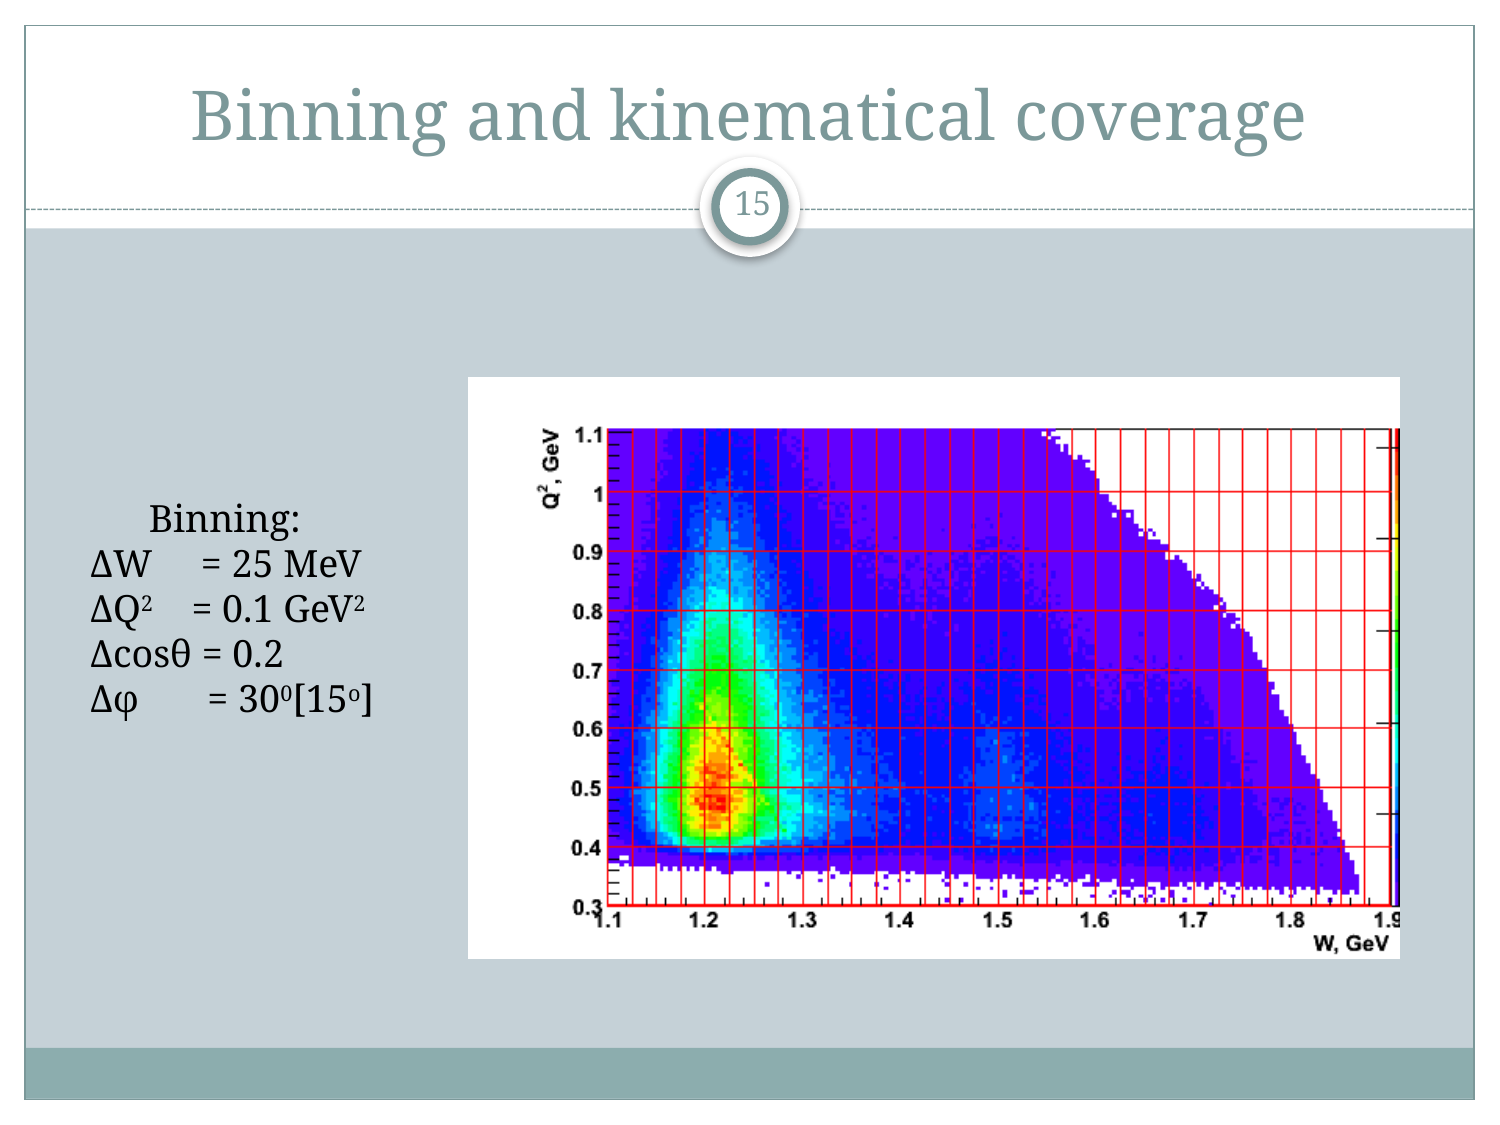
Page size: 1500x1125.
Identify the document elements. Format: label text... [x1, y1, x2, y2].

title Binning and kinematical coverage [49, 37, 1450, 162]
picture [468, 377, 1401, 960]
text_box Binning: ΔW = 25 MeV ΔQ2 = 0.1 GeV2 Δcosθ = 0.2 Δφ = 300[15o] [75, 487, 390, 773]
slide_number 15 [715, 168, 791, 241]
